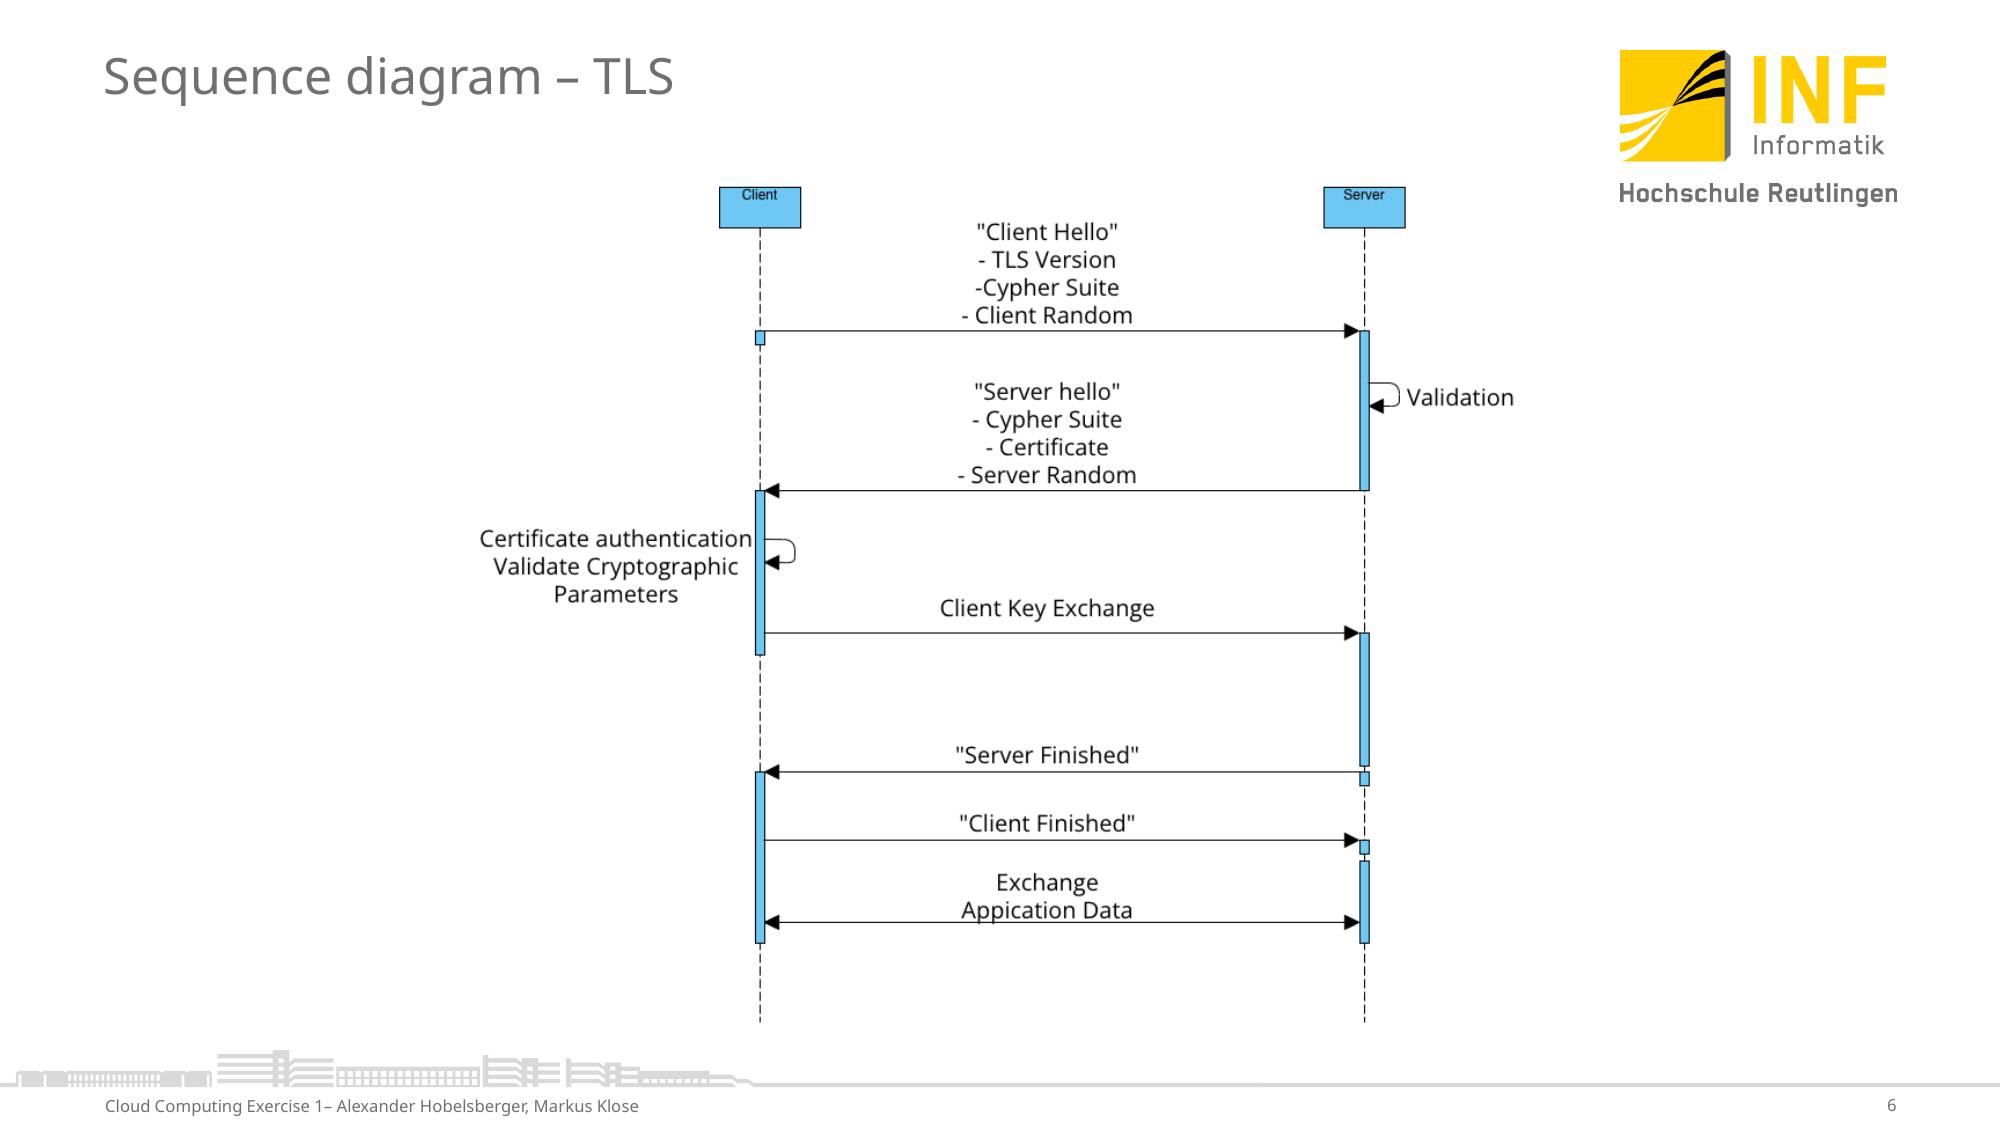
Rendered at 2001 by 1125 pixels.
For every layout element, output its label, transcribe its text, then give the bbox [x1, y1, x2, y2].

picture [447, 150, 1576, 1055]
title Sequence diagram – TLS [103, 51, 1473, 164]
footer Cloud Computing Exercise 1– Alexander Hobelsberger, Markus Klose [105, 1087, 1576, 1125]
slide_number 6 [1752, 1087, 1897, 1125]
picture [1620, 50, 1897, 207]
